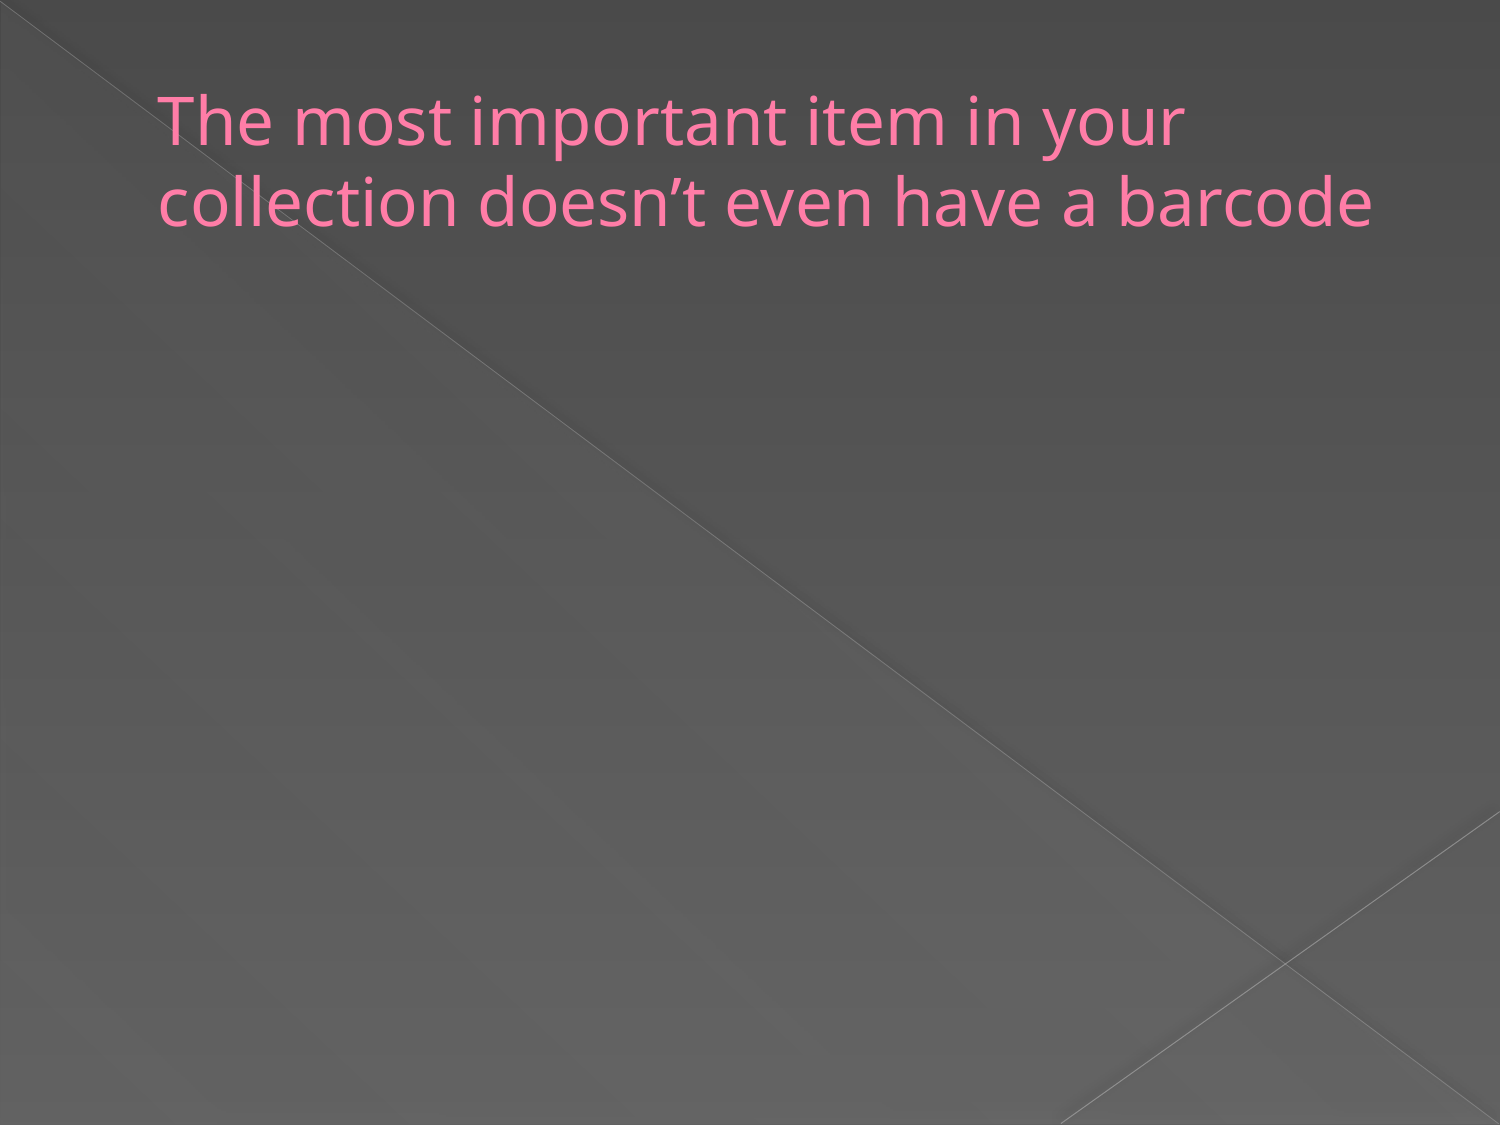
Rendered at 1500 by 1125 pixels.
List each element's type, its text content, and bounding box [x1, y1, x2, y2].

title The most important item in your collection doesn’t even have a barcode [75, 43, 1425, 274]
